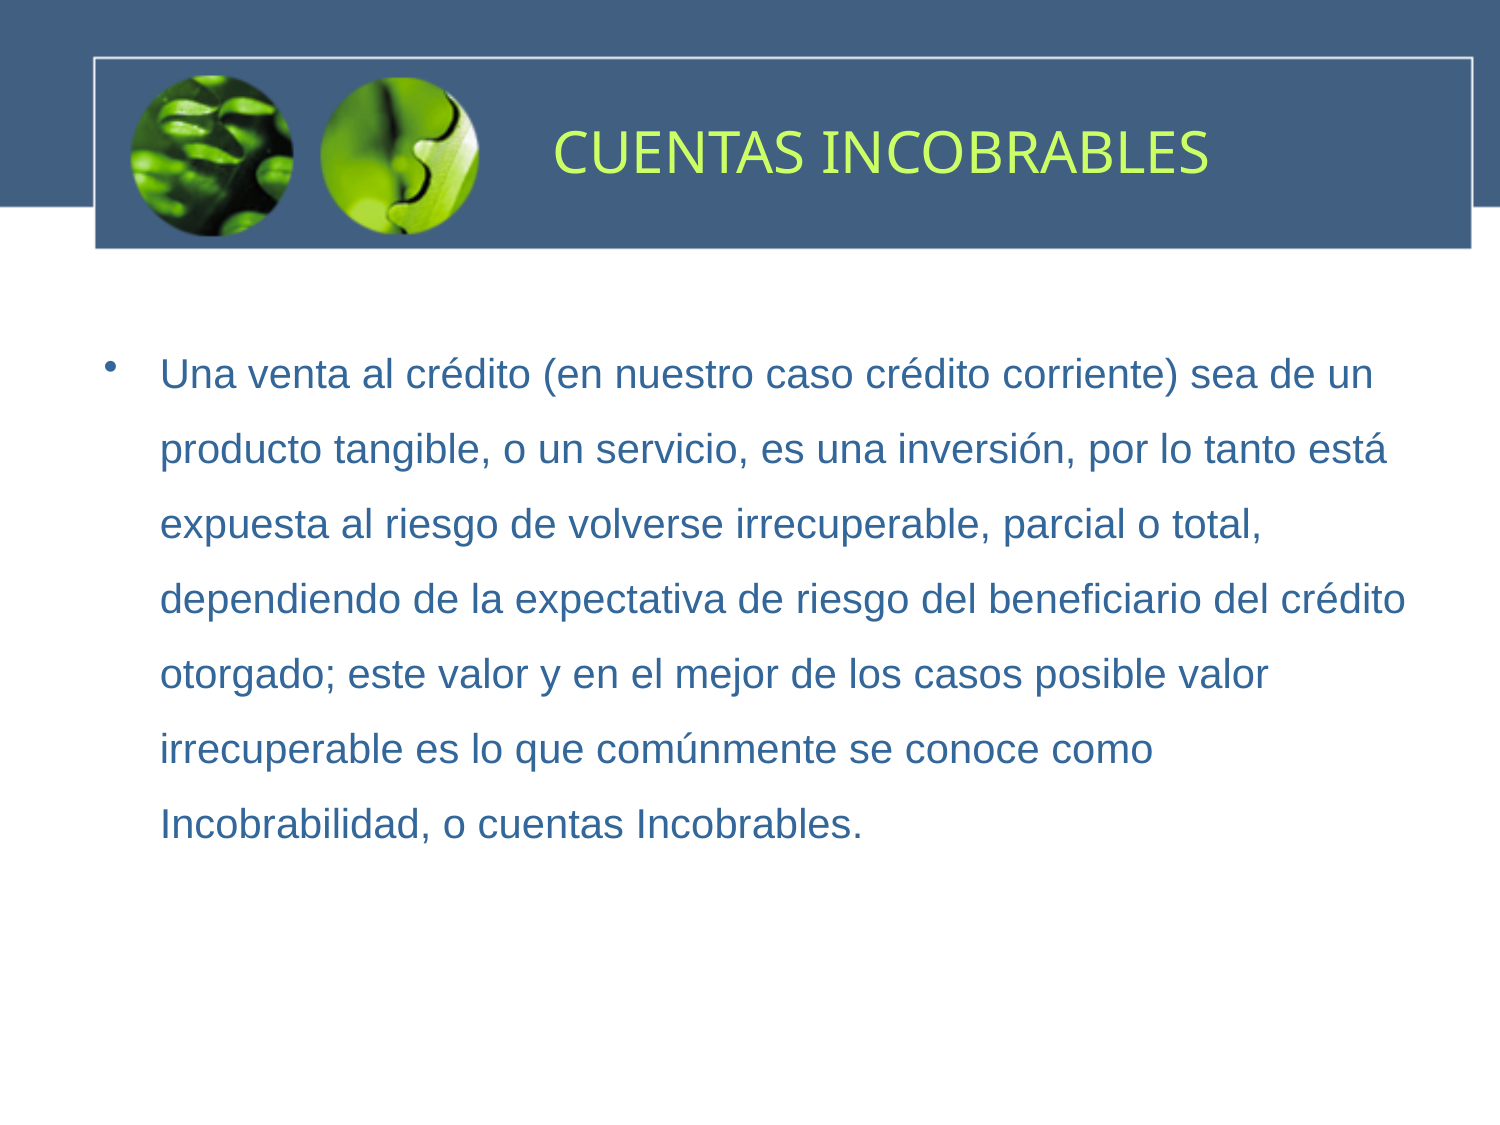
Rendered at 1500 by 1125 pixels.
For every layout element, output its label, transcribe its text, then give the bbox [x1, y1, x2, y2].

list Una venta al crédito (en nuestro caso crédito corriente) sea de un producto tangible, o un servicio, es una inversión, por lo tanto está expuesta al riesgo de volverse irrecuperable, parcial o total, dependiendo de la expectativa de riesgo del beneficiario del crédito otorgado; este valor y en el mejor de los casos posible valor irrecuperable es lo que comúnmente se conoce como Incobrabilidad, o cuentas Incobrables. [88, 314, 1451, 1015]
title CUENTAS INCOBRABLES [537, 62, 1450, 238]
picture [0, 0, 1500, 1125]
